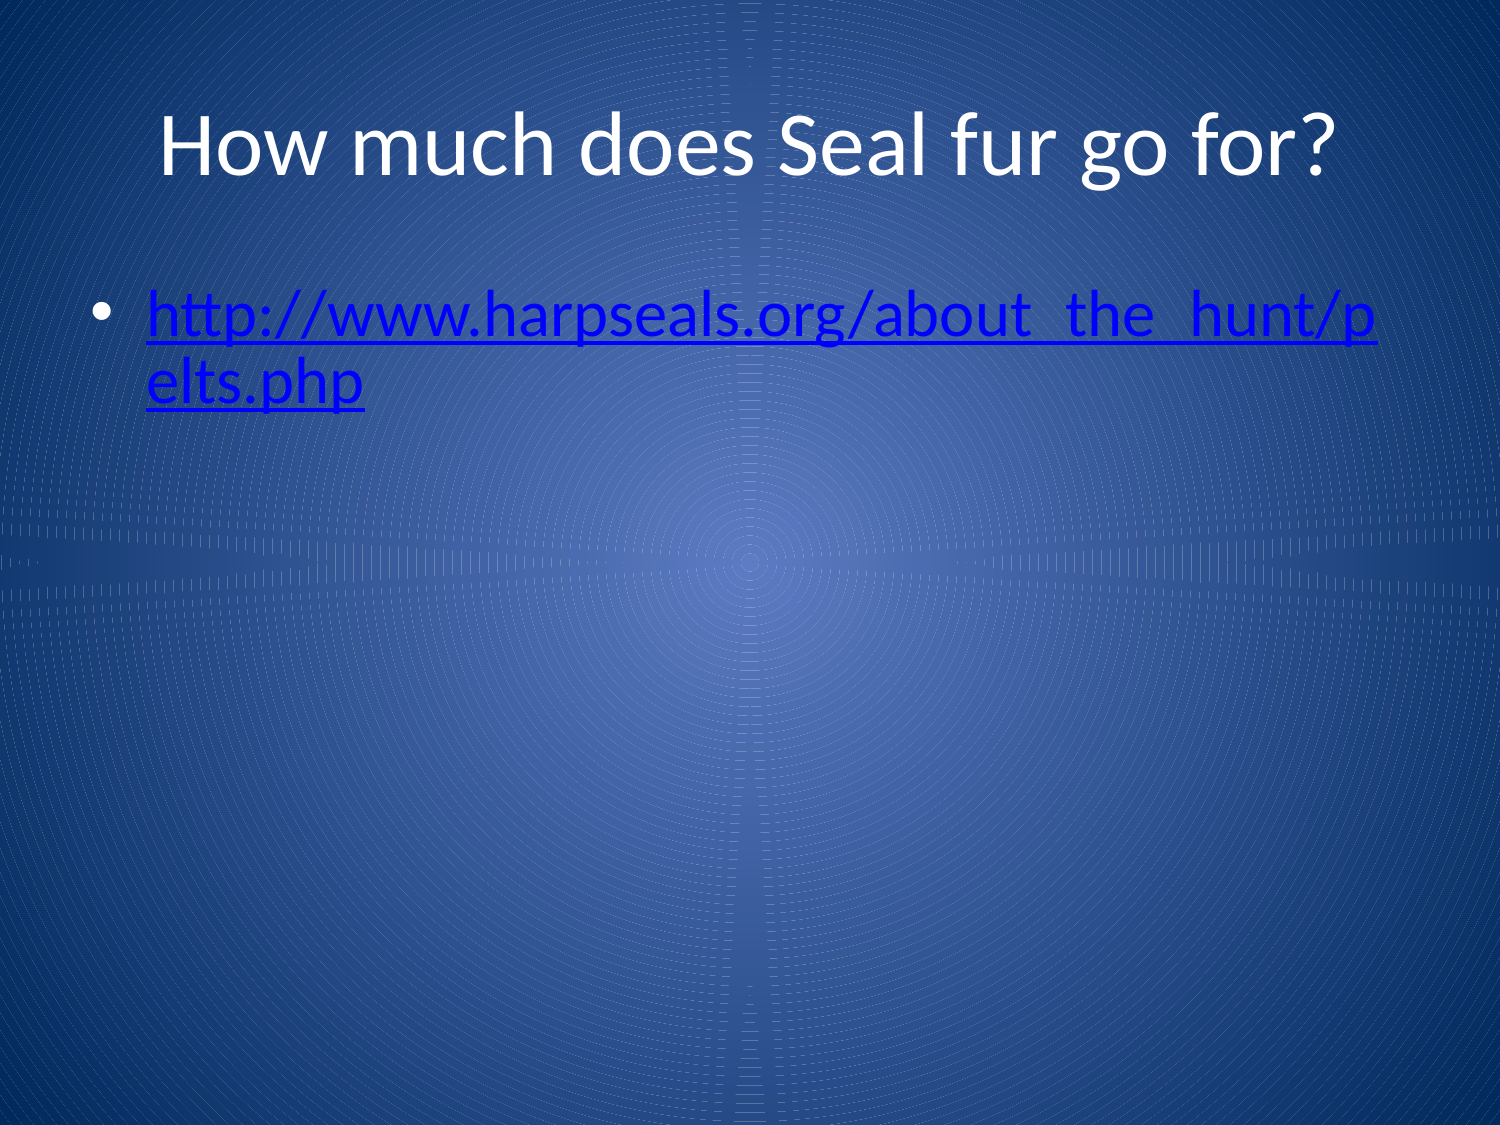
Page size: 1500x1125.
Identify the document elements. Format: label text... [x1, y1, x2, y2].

title How much does Seal fur go for? [75, 45, 1425, 233]
list http://www.harpseals.org/about_the_hunt/pelts.php [75, 262, 1425, 1005]
